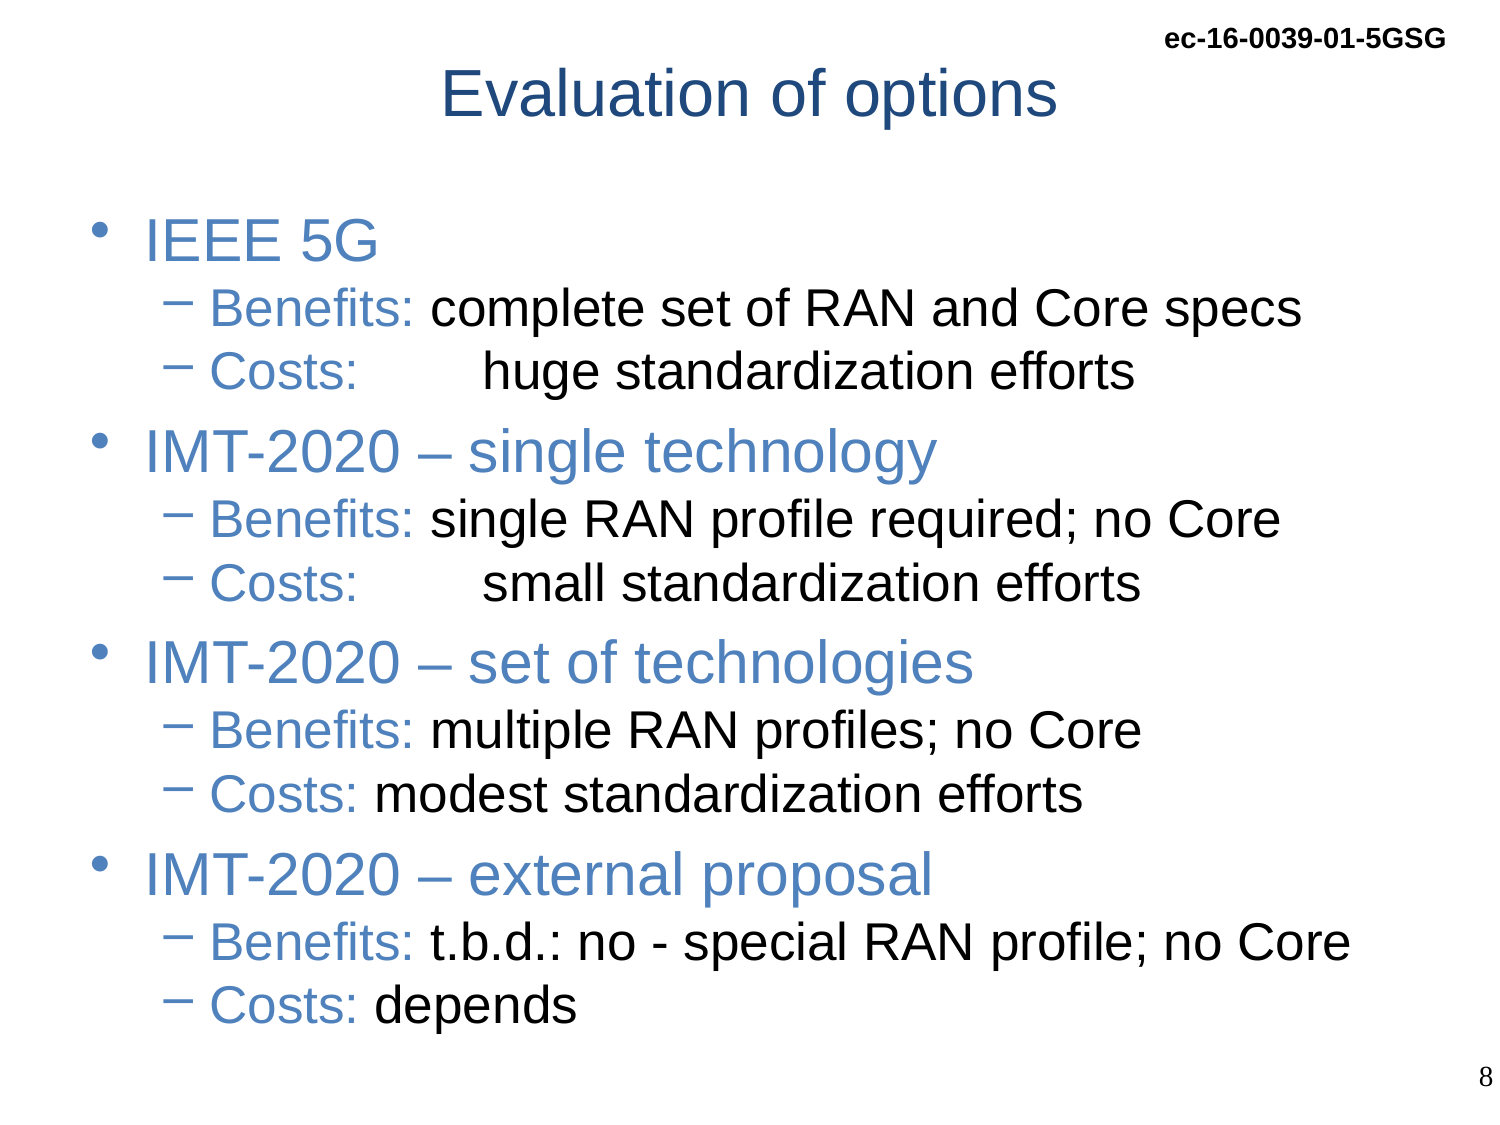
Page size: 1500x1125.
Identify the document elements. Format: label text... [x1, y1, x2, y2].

list IEEE 5G Benefits: complete set of RAN and Core specs Costs: huge standardization efforts IMT-2020 – single technology Benefits: single RAN profile required; no Core Costs: small standardization efforts IMT-2020 – set of technologies Benefits: multiple RAN profiles; no Core Costs: modest standardization efforts IMT-2020 – external proposal Benefits: t.b.d.: no - special RAN profile; no Core Costs: depends [75, 193, 1452, 1050]
title Evaluation of options [75, 45, 1425, 135]
